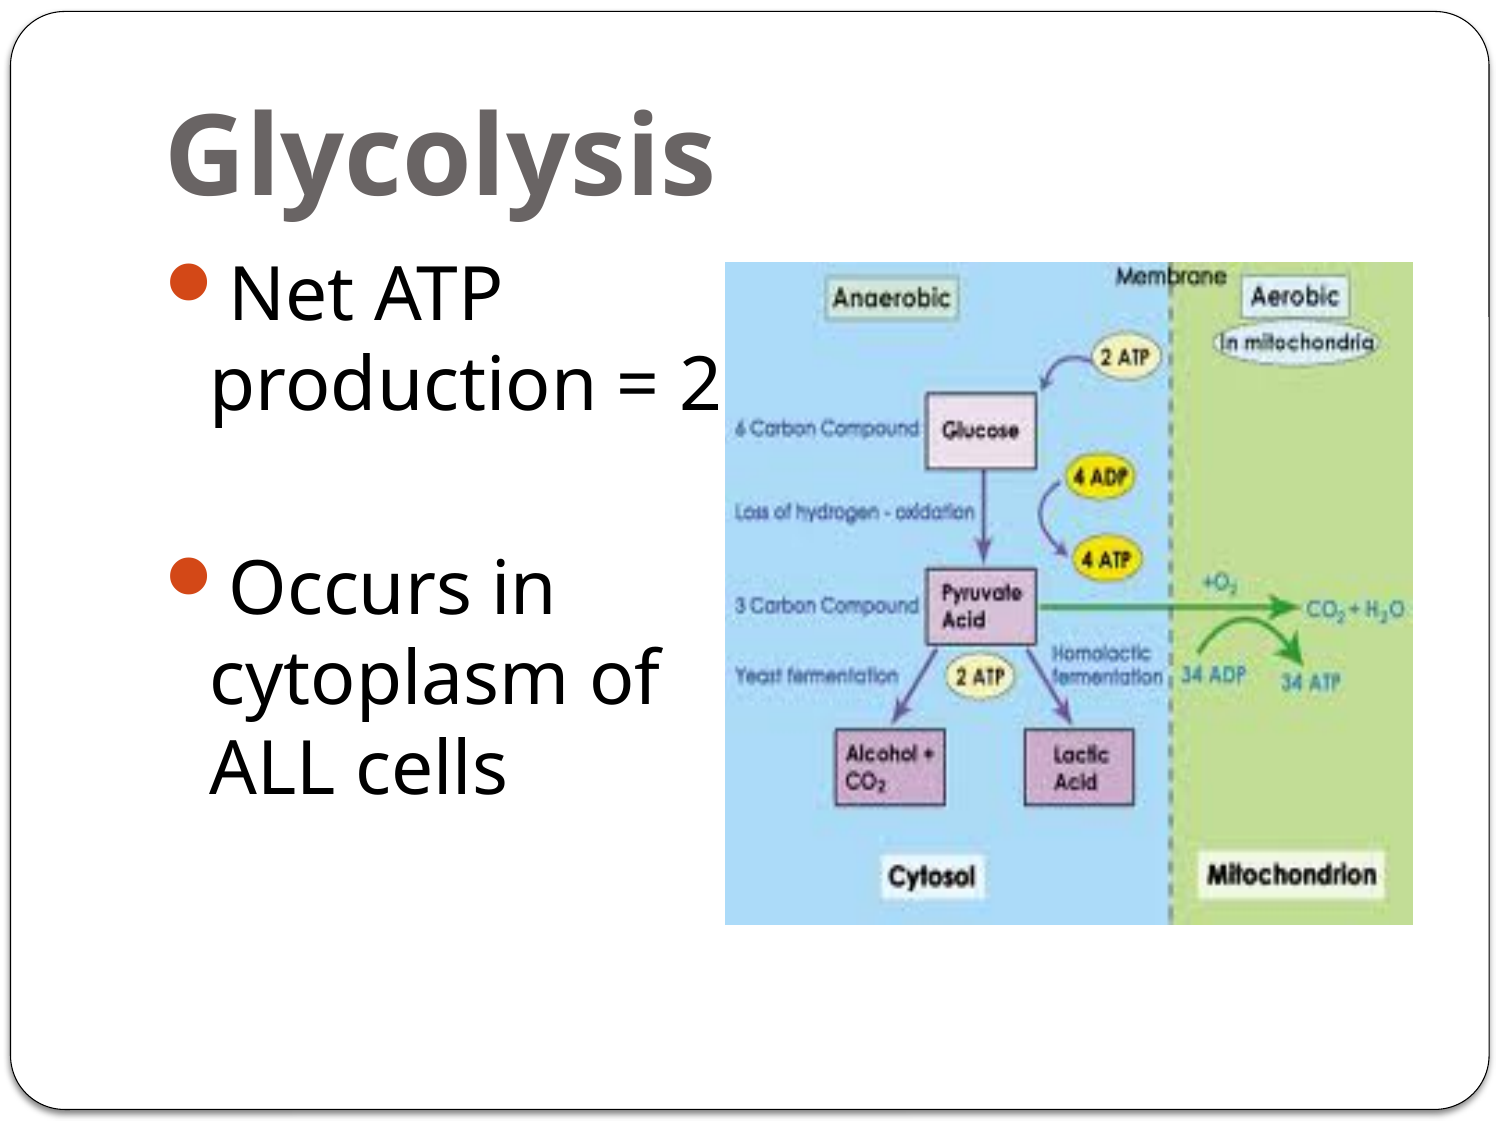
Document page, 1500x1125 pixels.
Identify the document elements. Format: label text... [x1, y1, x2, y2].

picture [724, 262, 1413, 926]
title Glycolysis [150, 45, 1425, 233]
list Net ATP production = 2 Occurs in cytoplasm of ALL cells [150, 237, 738, 988]
